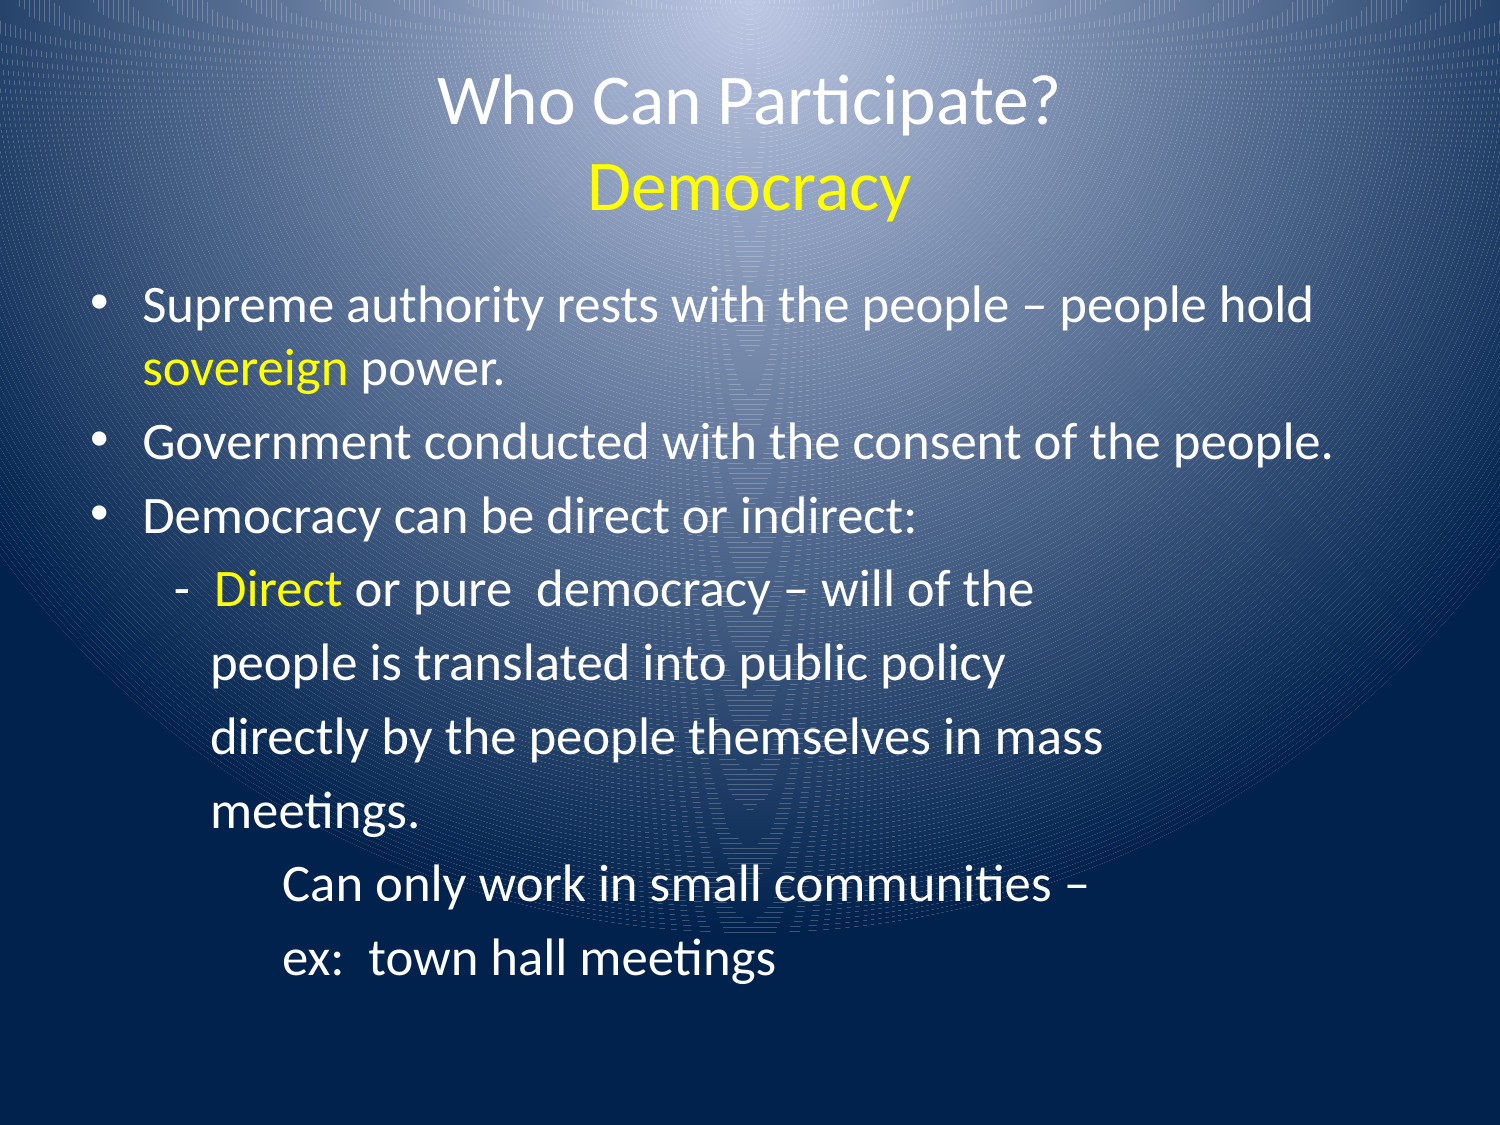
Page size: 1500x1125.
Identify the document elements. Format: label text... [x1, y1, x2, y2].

list Supreme authority rests with the people – people hold sovereign power. Government conducted with the consent of the people. Democracy can be direct or indirect: - Direct or pure democracy – will of the people is translated into public policy directly by the people themselves in mass meetings. Can only work in small communities – ex: town hall meetings [75, 262, 1425, 1005]
title Who Can Participate? Democracy [75, 45, 1425, 233]
